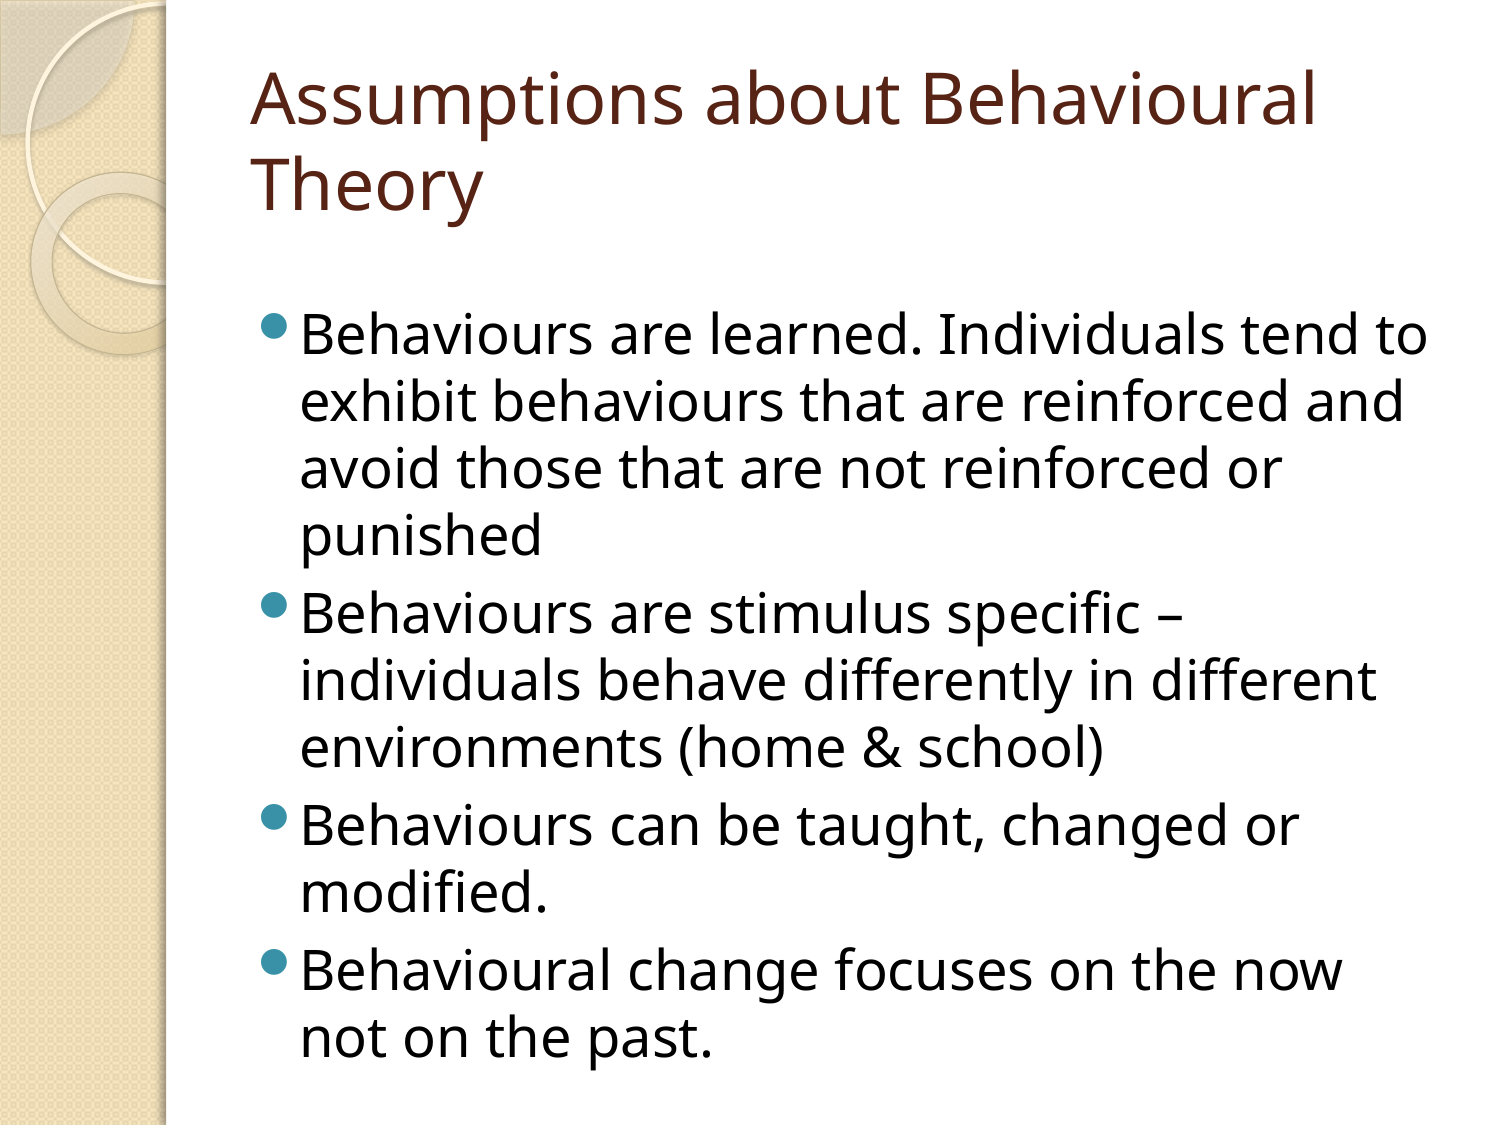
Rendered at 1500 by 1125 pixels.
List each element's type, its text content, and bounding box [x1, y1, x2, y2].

list Behaviours are learned. Individuals tend to exhibit behaviours that are reinforced and avoid those that are not reinforced or punished Behaviours are stimulus specific – individuals behave differently in different environments (home & school) Behaviours can be taught, changed or modified. Behavioural change focuses on the now not on the past. [230, 290, 1461, 1079]
title Assumptions about Behavioural Theory [235, 45, 1466, 233]
